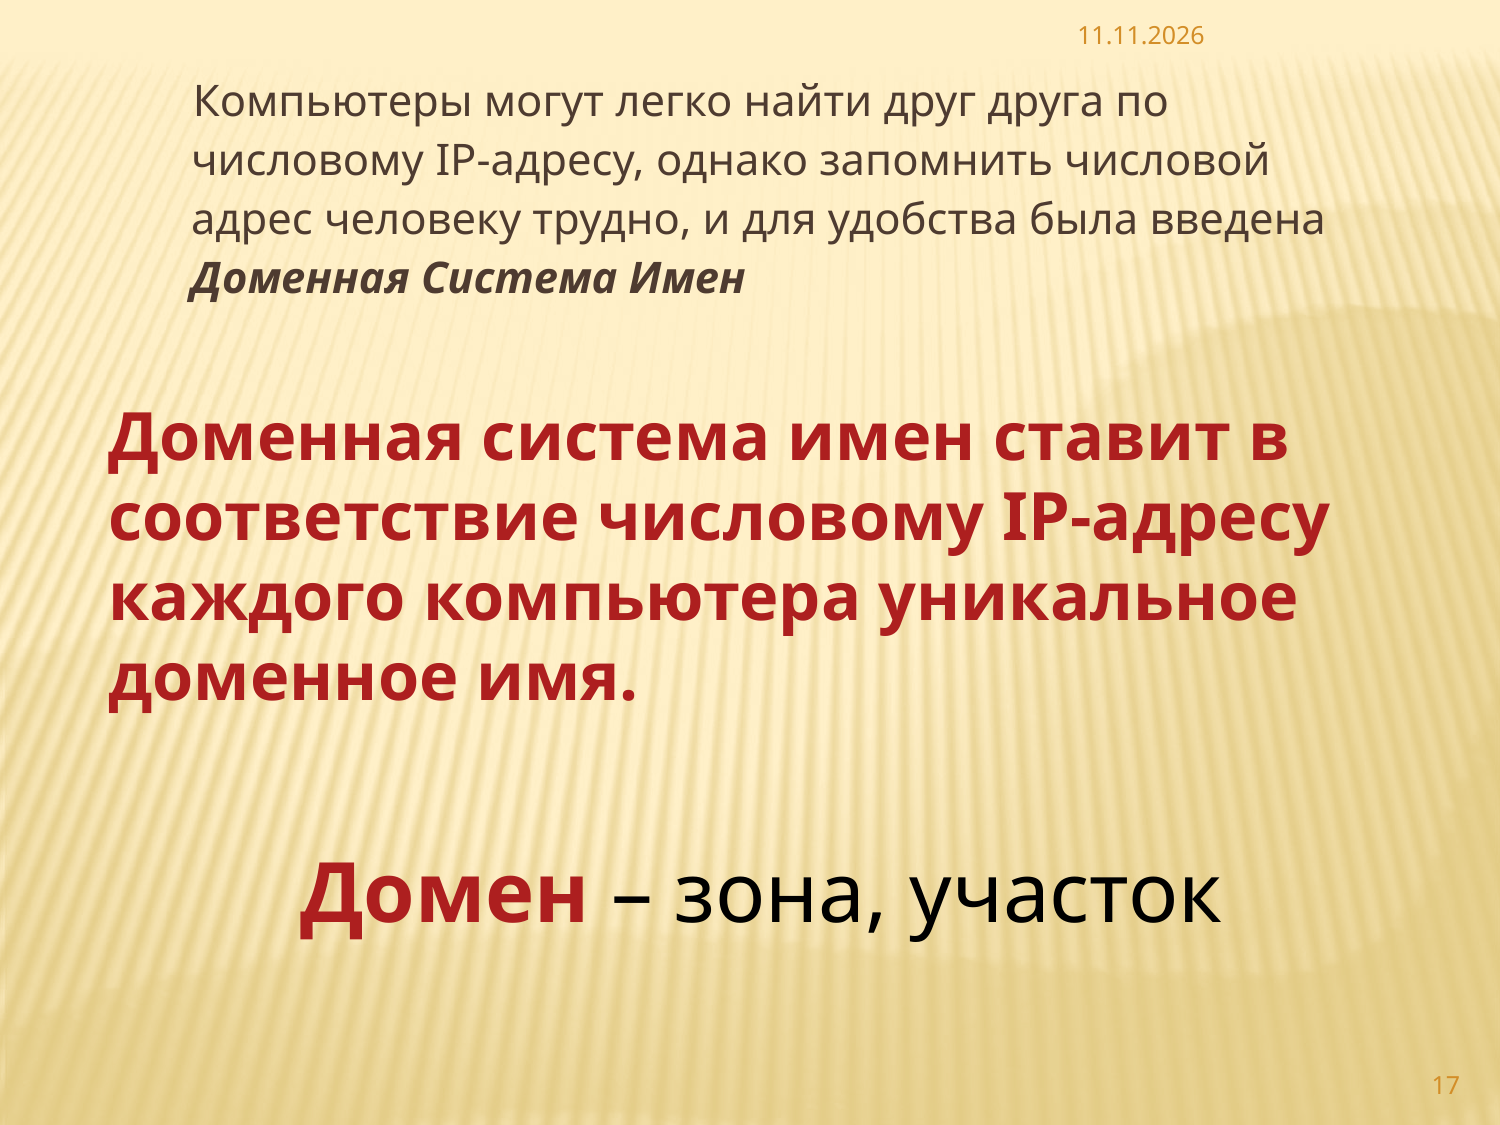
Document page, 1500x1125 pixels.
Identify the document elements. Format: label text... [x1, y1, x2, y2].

text_box Домен – зона, участок [164, 832, 1360, 947]
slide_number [1062, 12, 1475, 60]
text_box Доменная система имен ставит в соответствие числовому IP-адресу каждого компьютера уникальное доменное имя. [93, 386, 1454, 722]
slide_number 17 [1350, 1062, 1475, 1103]
list Компьютеры могут легко найти друг друга по числовому IP-адресу, однако запомнить числовой адрес человеку трудно, и для удобства была введена Доменная Система Имен [162, 62, 1413, 317]
